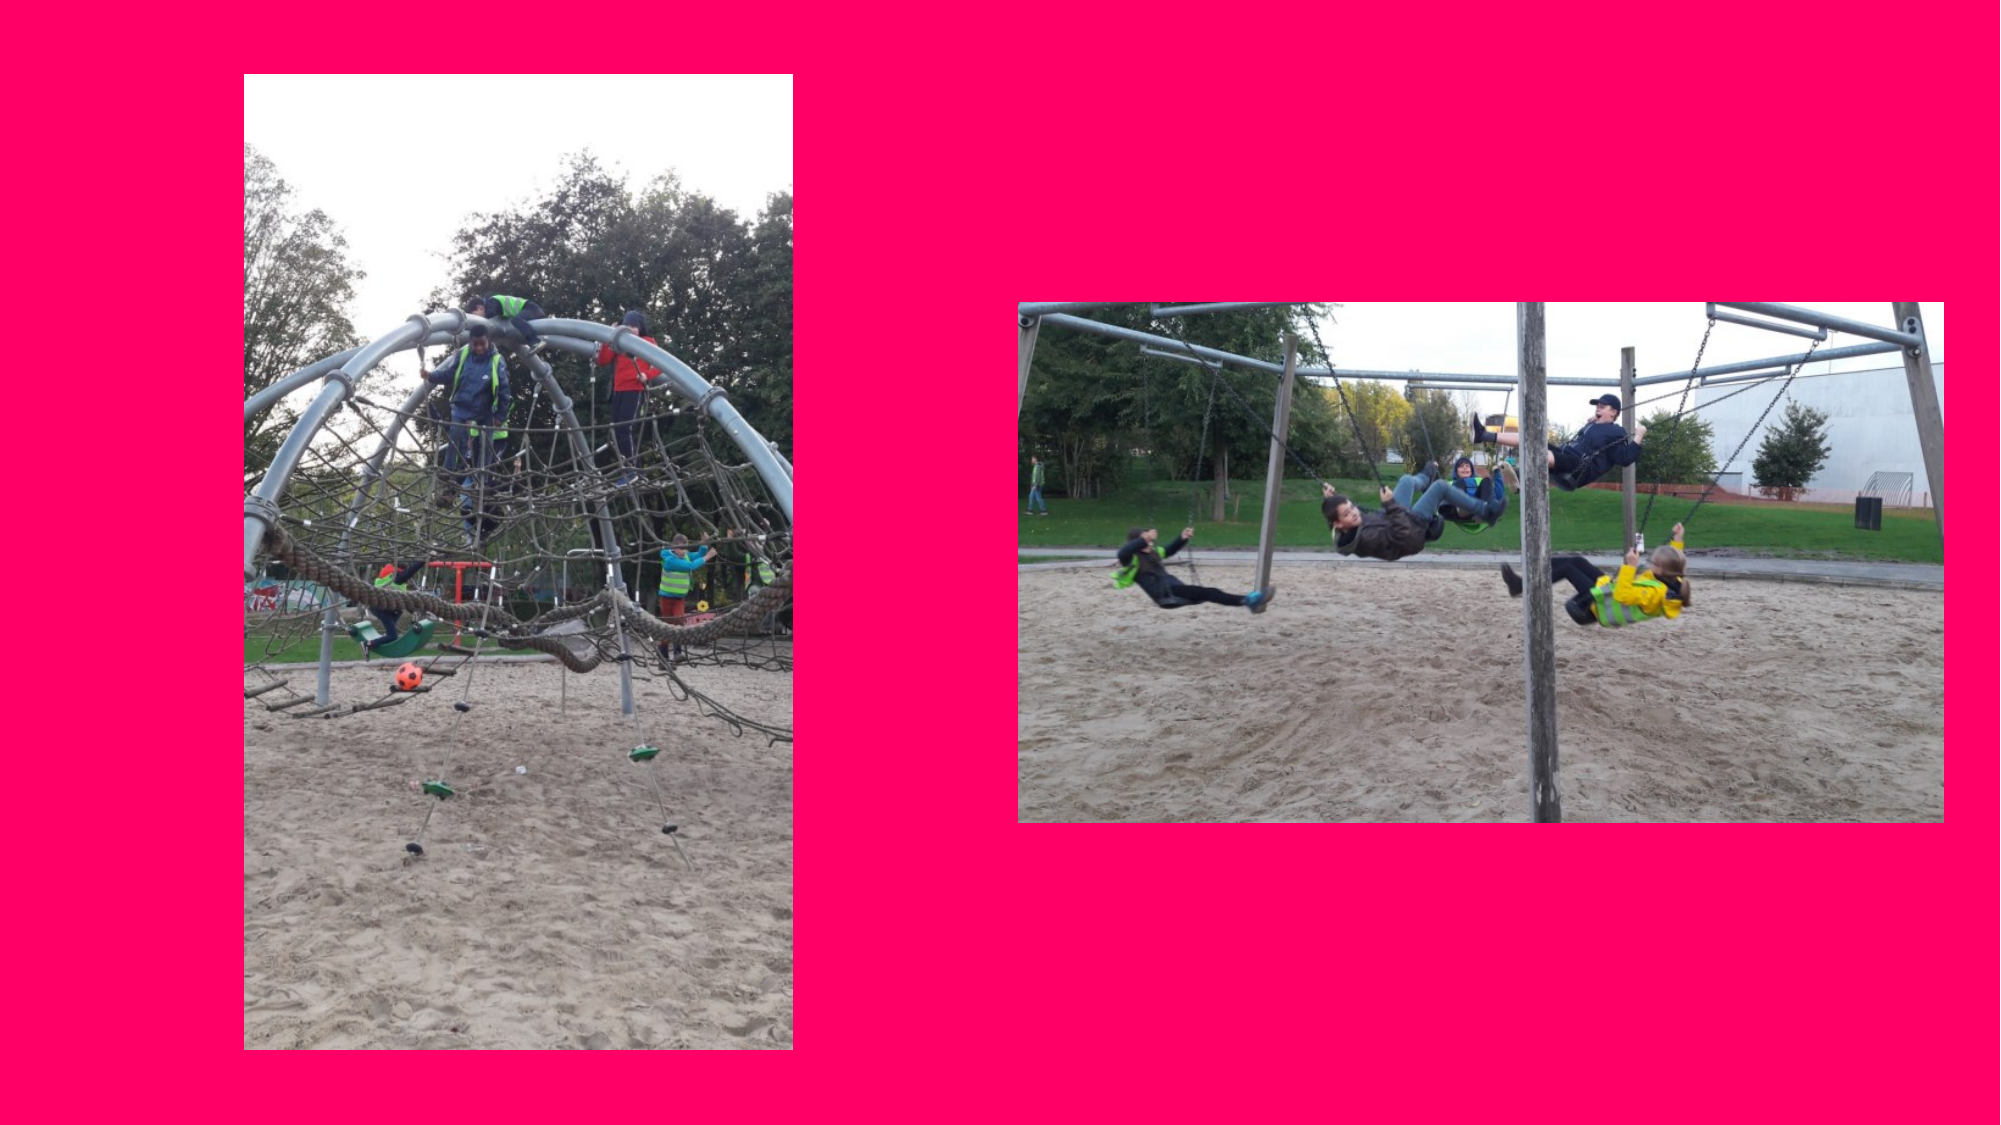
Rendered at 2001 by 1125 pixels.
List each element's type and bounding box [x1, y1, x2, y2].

picture [244, 74, 793, 1050]
picture [1018, 302, 1944, 823]
